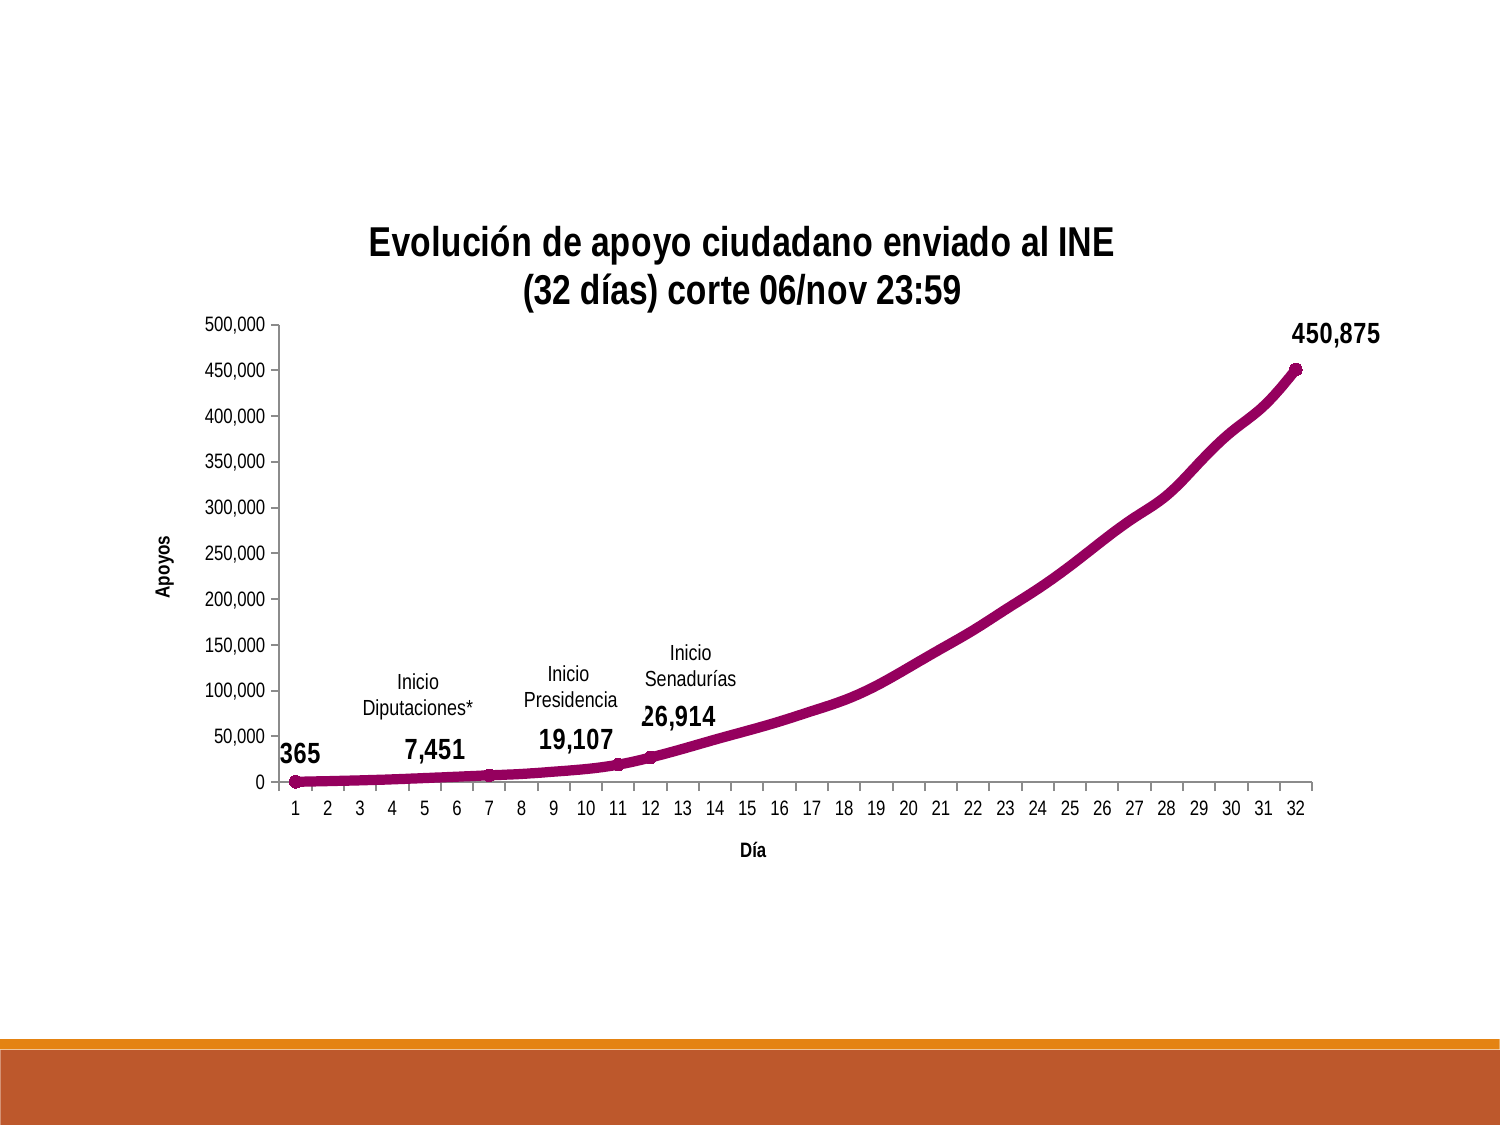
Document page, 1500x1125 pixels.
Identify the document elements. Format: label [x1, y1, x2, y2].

text_box [122, 182, 1382, 876]
